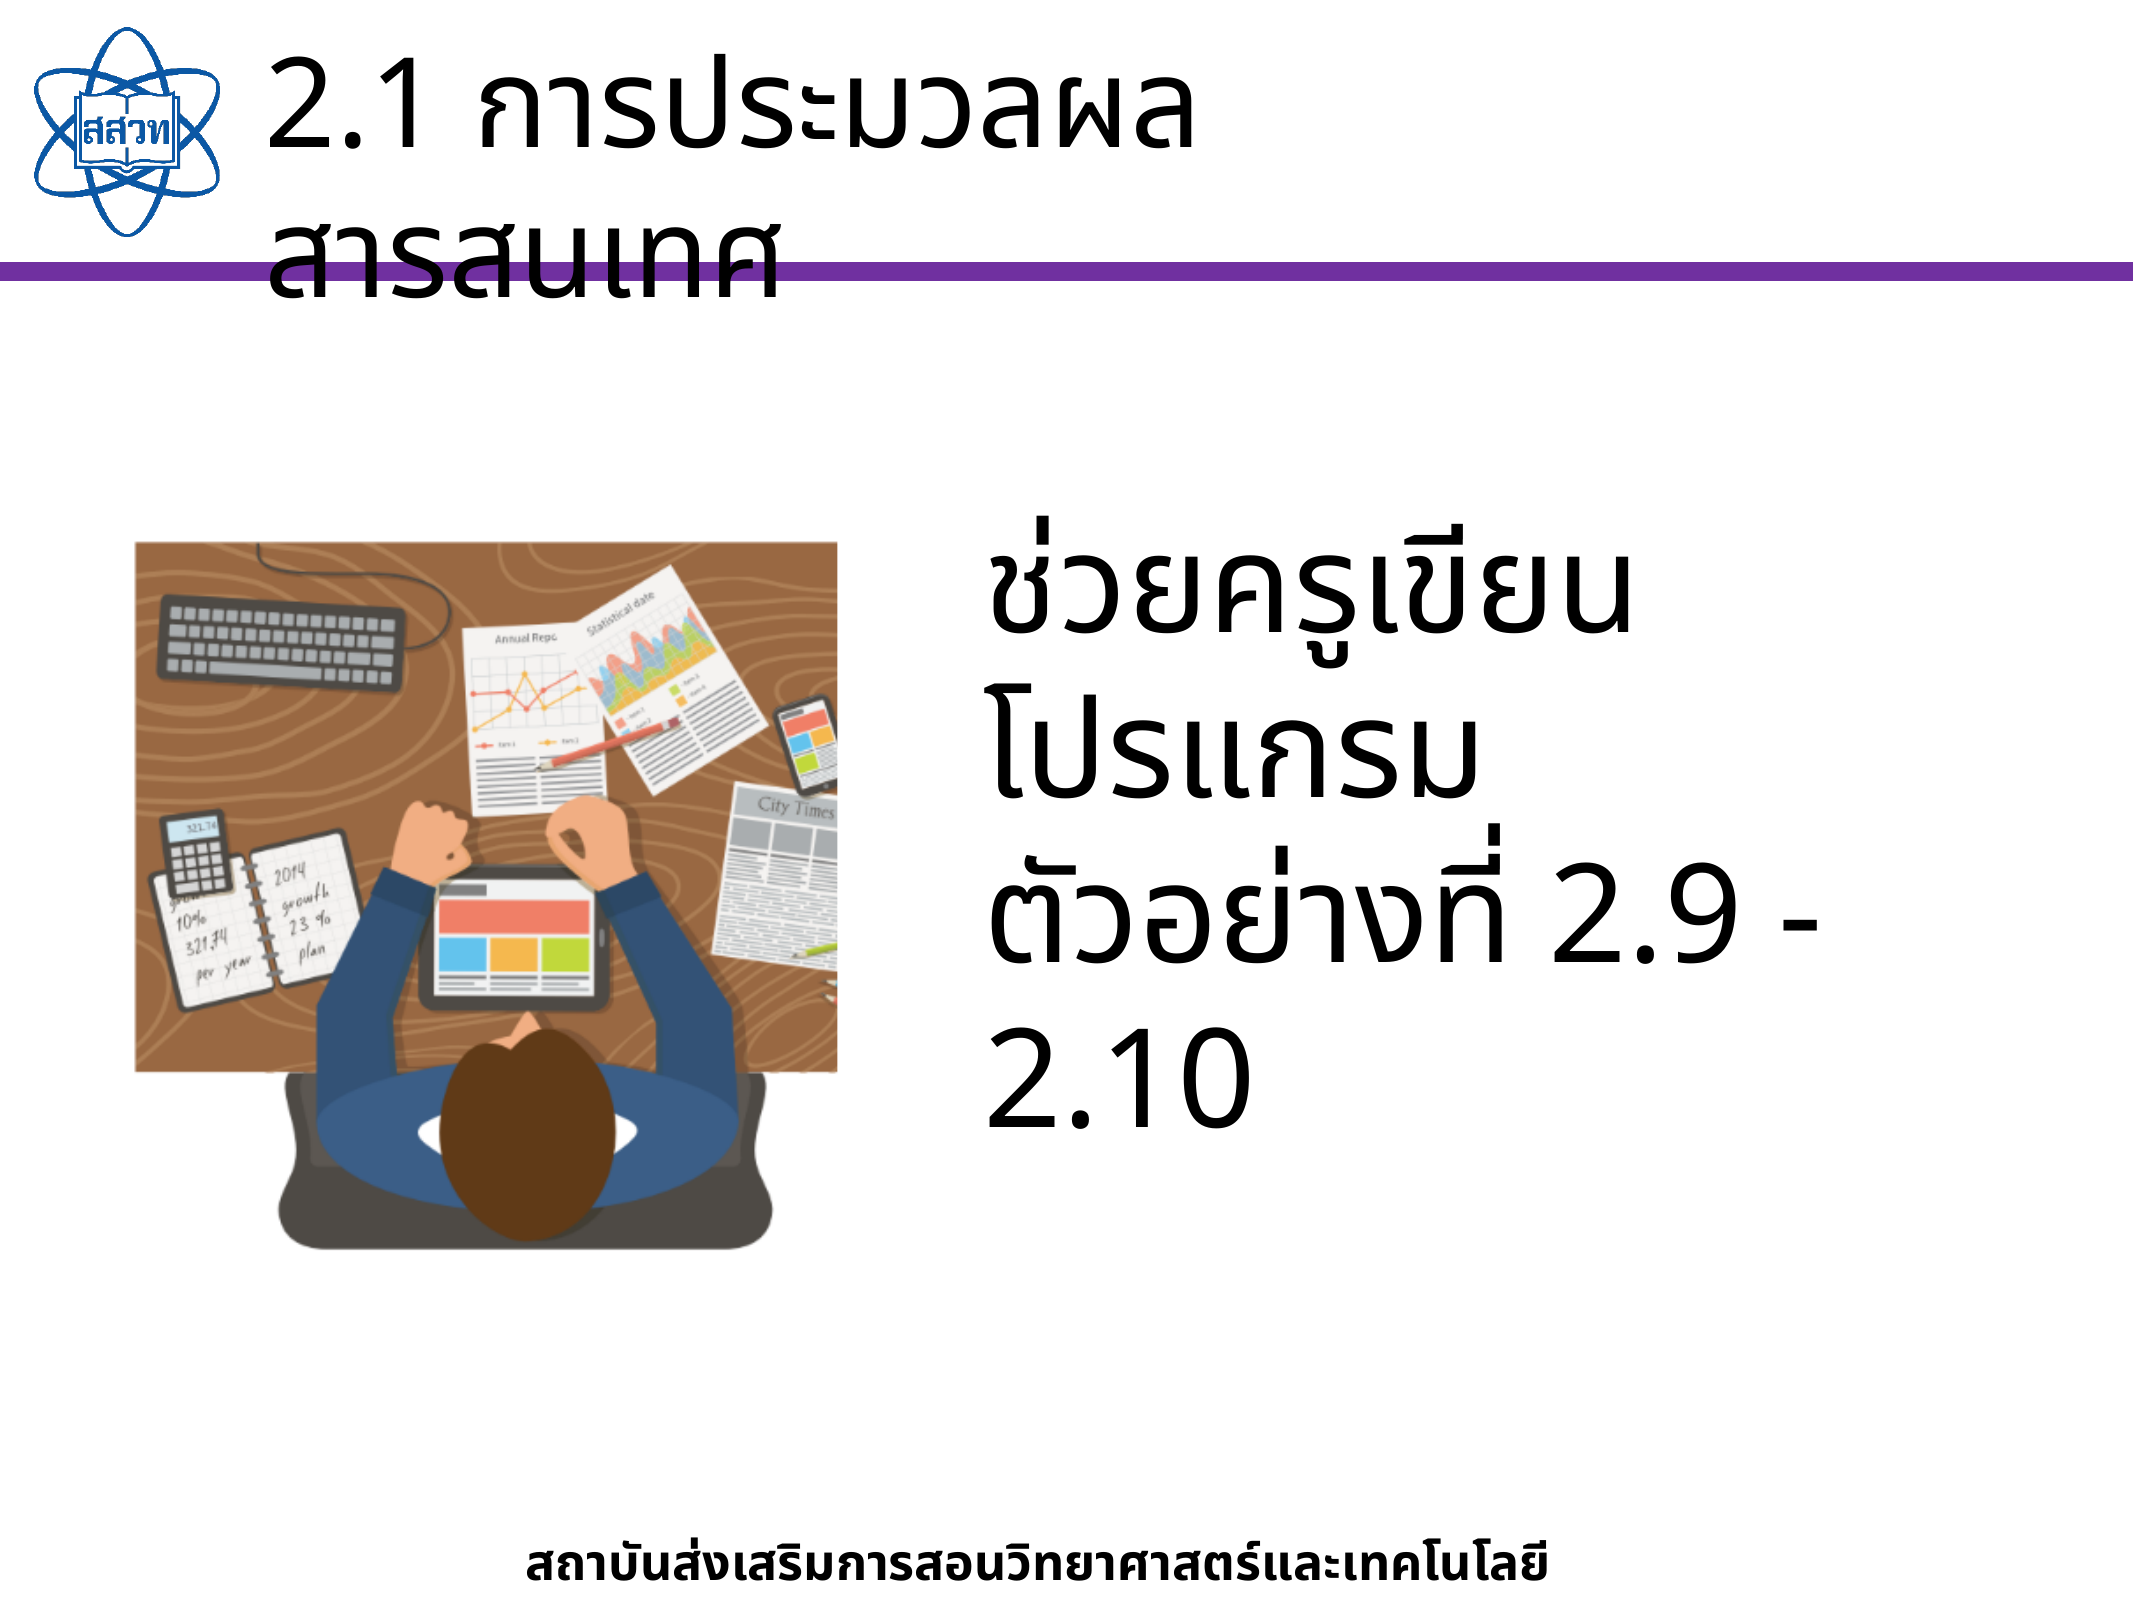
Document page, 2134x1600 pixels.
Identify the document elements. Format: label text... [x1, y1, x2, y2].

text_box ช่วยครูเขียนโปรแกรม ตัวอย่างที่ 2.9 - 2.10 [975, 650, 1905, 1001]
text_box สถาบันส่งเสริมการสอนวิทยาศาสตร์และเทคโนโลยี [74, 1522, 2002, 1589]
text_box 2.1 การประมวลผลสารสนเทศ [256, 88, 1347, 257]
picture [33, 27, 220, 237]
picture [126, 528, 838, 1266]
